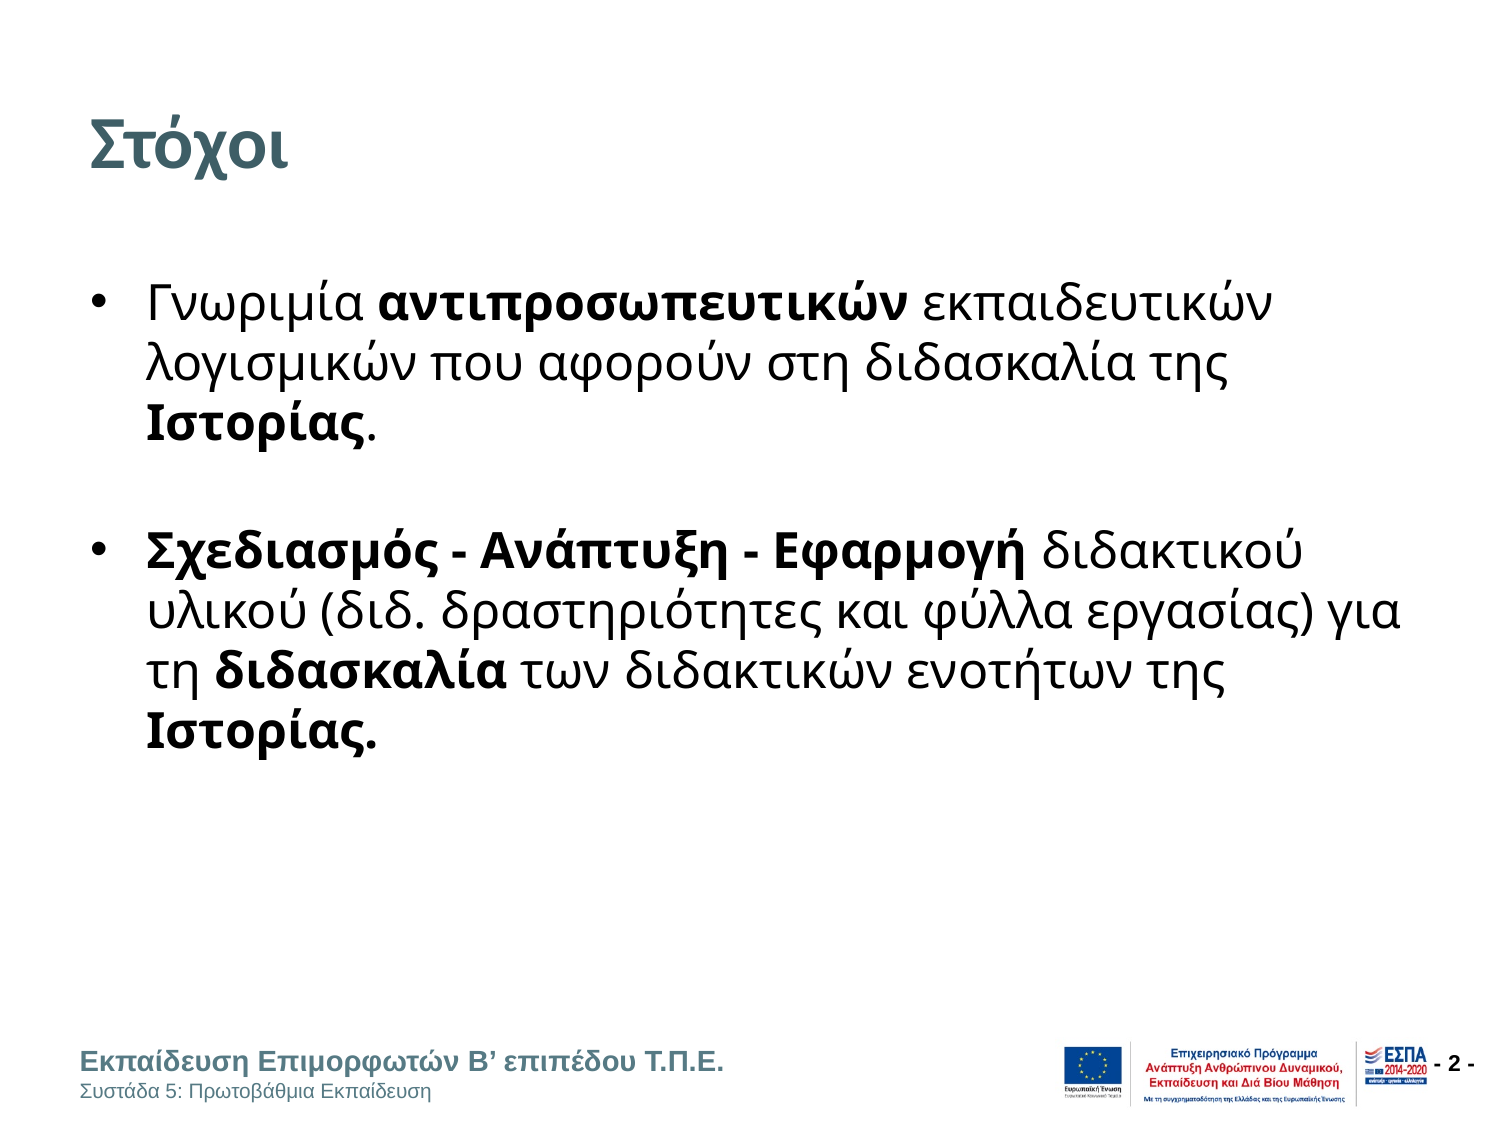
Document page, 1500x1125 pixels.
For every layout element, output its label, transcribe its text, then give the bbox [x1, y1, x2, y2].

title Στόχοι [75, 45, 1247, 233]
list Γνωριμία αντιπροσωπευτικών εκπαιδευτικών λογισμικών που αφορούν στη διδασκαλία της Ιστορίας. Σχεδιασμός - Ανάπτυξη - Εφαρμογή διδακτικού υλικού (διδ. δραστηριότητες και φύλλα εργασίας) για τη διδασκαλία των διδακτικών ενοτήτων της Ιστορίας. [75, 262, 1425, 929]
picture [1055, 1037, 1436, 1111]
